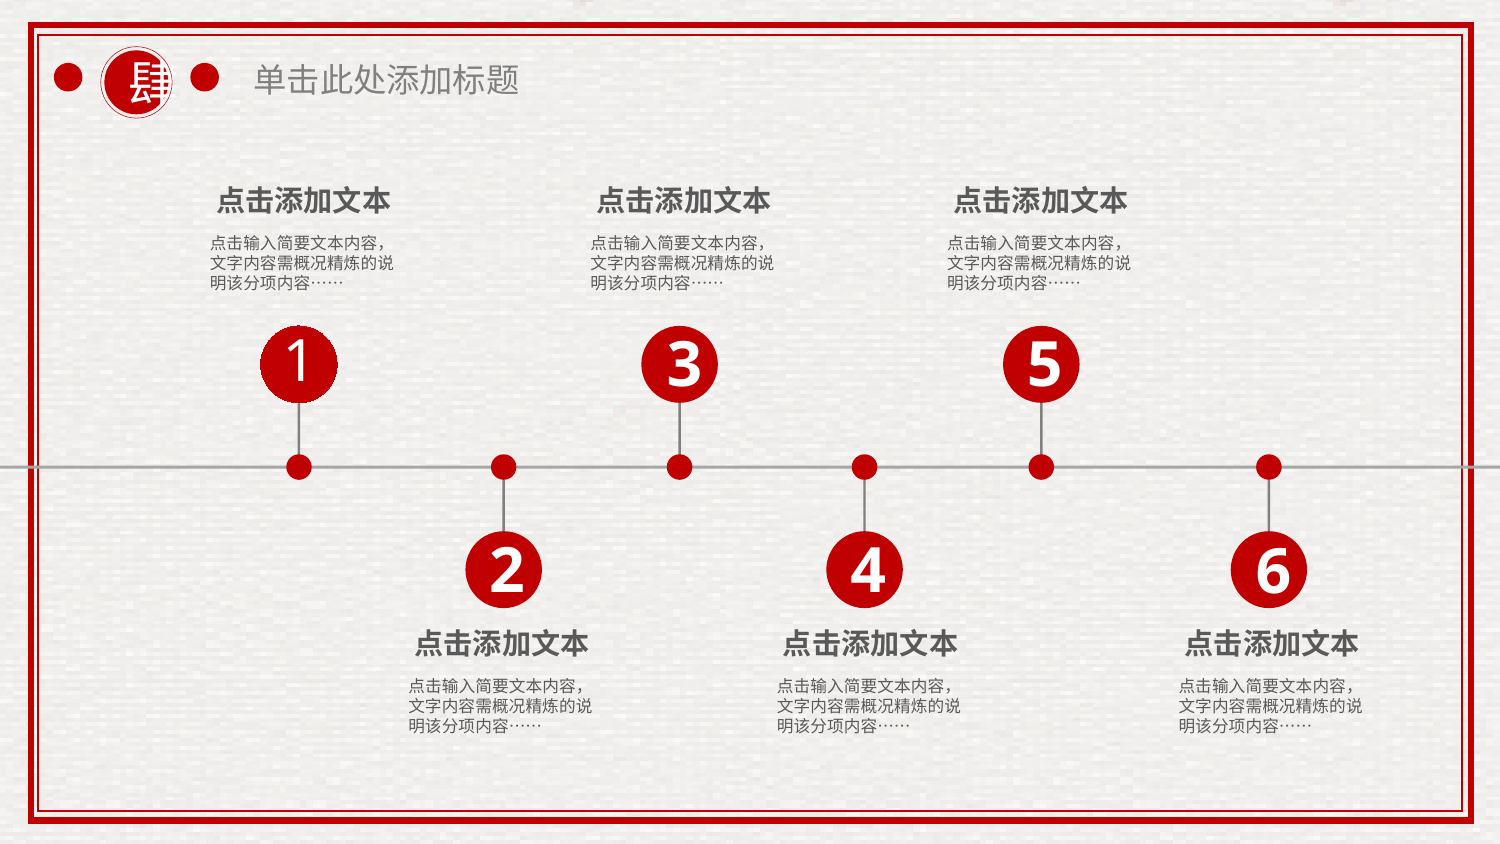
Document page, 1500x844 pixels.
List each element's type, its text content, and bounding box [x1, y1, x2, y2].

text_box [1282, 465, 1500, 469]
text_box 点击添加文本 [399, 618, 606, 668]
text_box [1003, 318, 1080, 406]
text_box [878, 465, 1028, 469]
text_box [260, 317, 338, 403]
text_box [465, 524, 542, 612]
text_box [1230, 525, 1308, 613]
picture [39, 469, 1461, 810]
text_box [286, 403, 312, 480]
text_box [1055, 465, 1256, 469]
text_box [0, 465, 286, 469]
text_box [693, 465, 851, 469]
text_box 点击输入简要文本内容，文字内容需概况精炼的说明该分项内容…… [194, 225, 413, 301]
text_box 点击输入简要文本内容，文字内容需概况精炼的说明该分项内容…… [1163, 668, 1382, 744]
text_box 点击输入简要文本内容，文字内容需概况精炼的说明该分项内容…… [761, 668, 980, 744]
text_box [517, 465, 666, 469]
text_box 点击添加文本 [1169, 618, 1376, 668]
picture [0, 469, 1500, 844]
text_box [312, 465, 490, 469]
picture [34, 469, 1468, 817]
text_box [641, 318, 718, 406]
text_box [490, 454, 517, 524]
text_box 点击添加文本 [767, 618, 974, 668]
picture [34, 28, 1468, 465]
text_box 点击添加文本 [581, 175, 788, 225]
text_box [1028, 406, 1055, 480]
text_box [666, 406, 693, 480]
text_box 点击输入简要文本内容，文字内容需概况精炼的说明该分项内容…… [393, 668, 611, 744]
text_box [851, 454, 878, 524]
text_box 点击添加文本 [938, 175, 1145, 225]
text_box 点击输入简要文本内容，文字内容需概况精炼的说明该分项内容…… [932, 225, 1150, 301]
picture [0, 0, 1500, 465]
picture [39, 36, 1461, 465]
text_box 点击添加文本 [200, 175, 407, 225]
text_box 点击输入简要文本内容，文字内容需概况精炼的说明该分项内容…… [575, 225, 793, 301]
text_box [1256, 454, 1282, 525]
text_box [826, 524, 903, 612]
